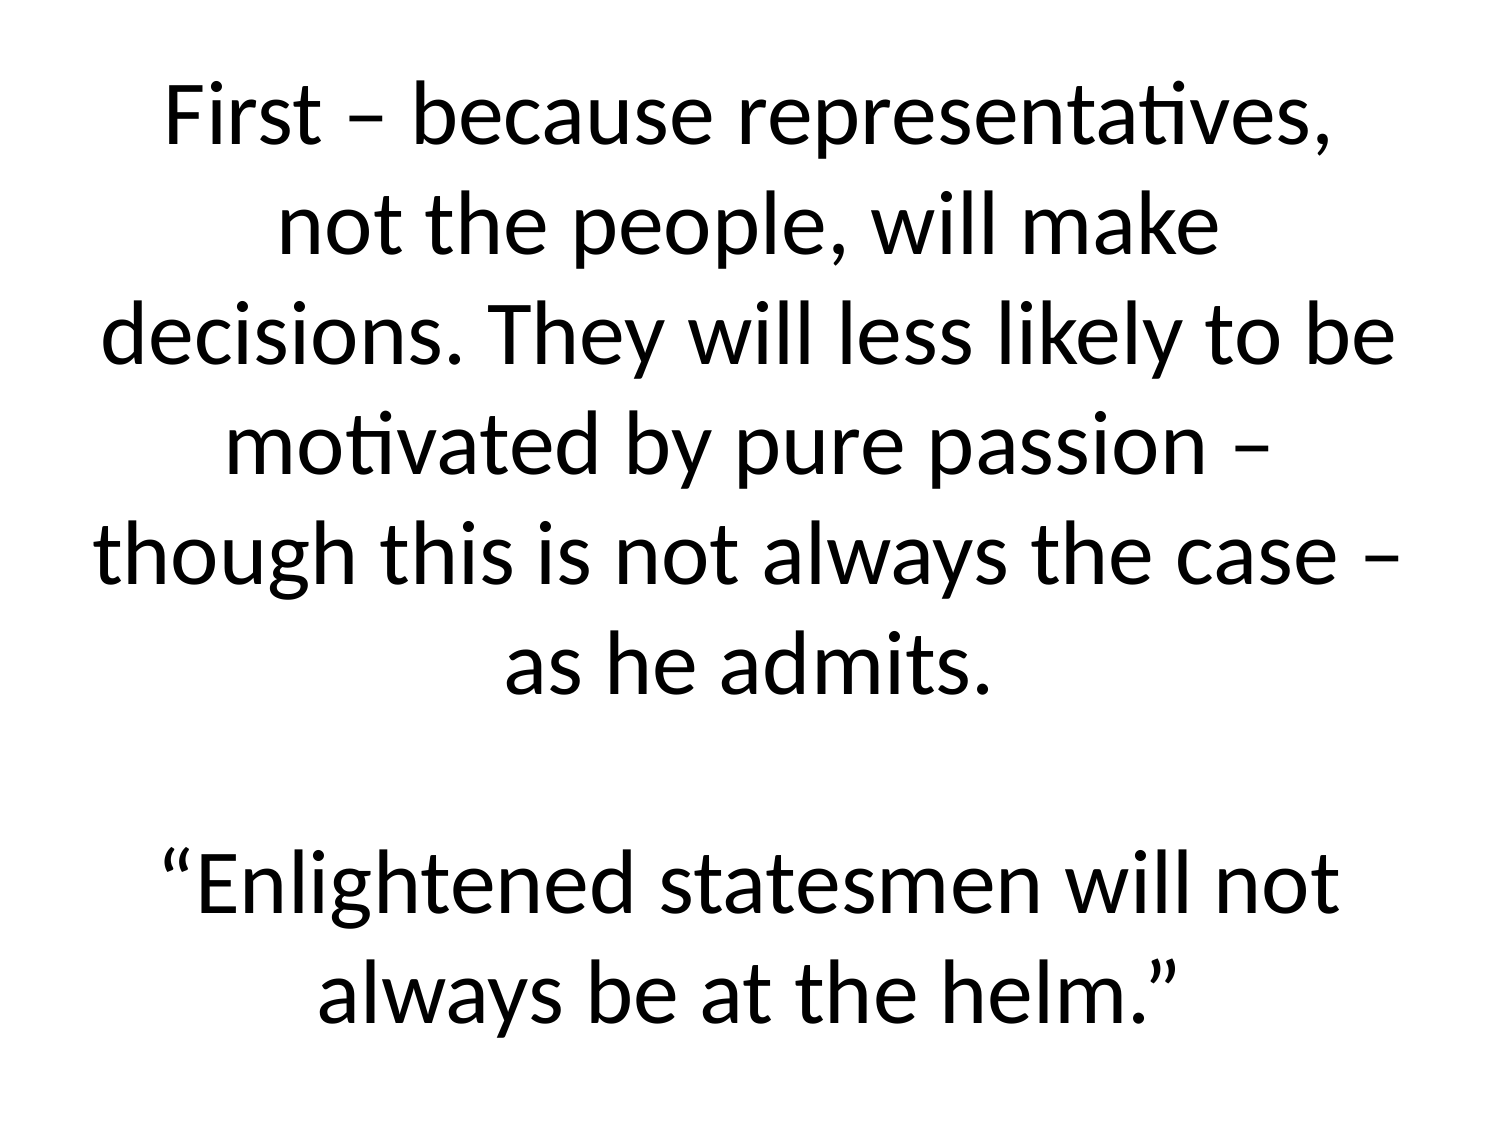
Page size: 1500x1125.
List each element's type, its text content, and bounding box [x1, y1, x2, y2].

title First – because representatives, not the people, will make decisions. They will less likely to be motivated by pure passion – though this is not always the case – as he admits. “Enlightened statesmen will not always be at the helm.” [74, 44, 1426, 1051]
